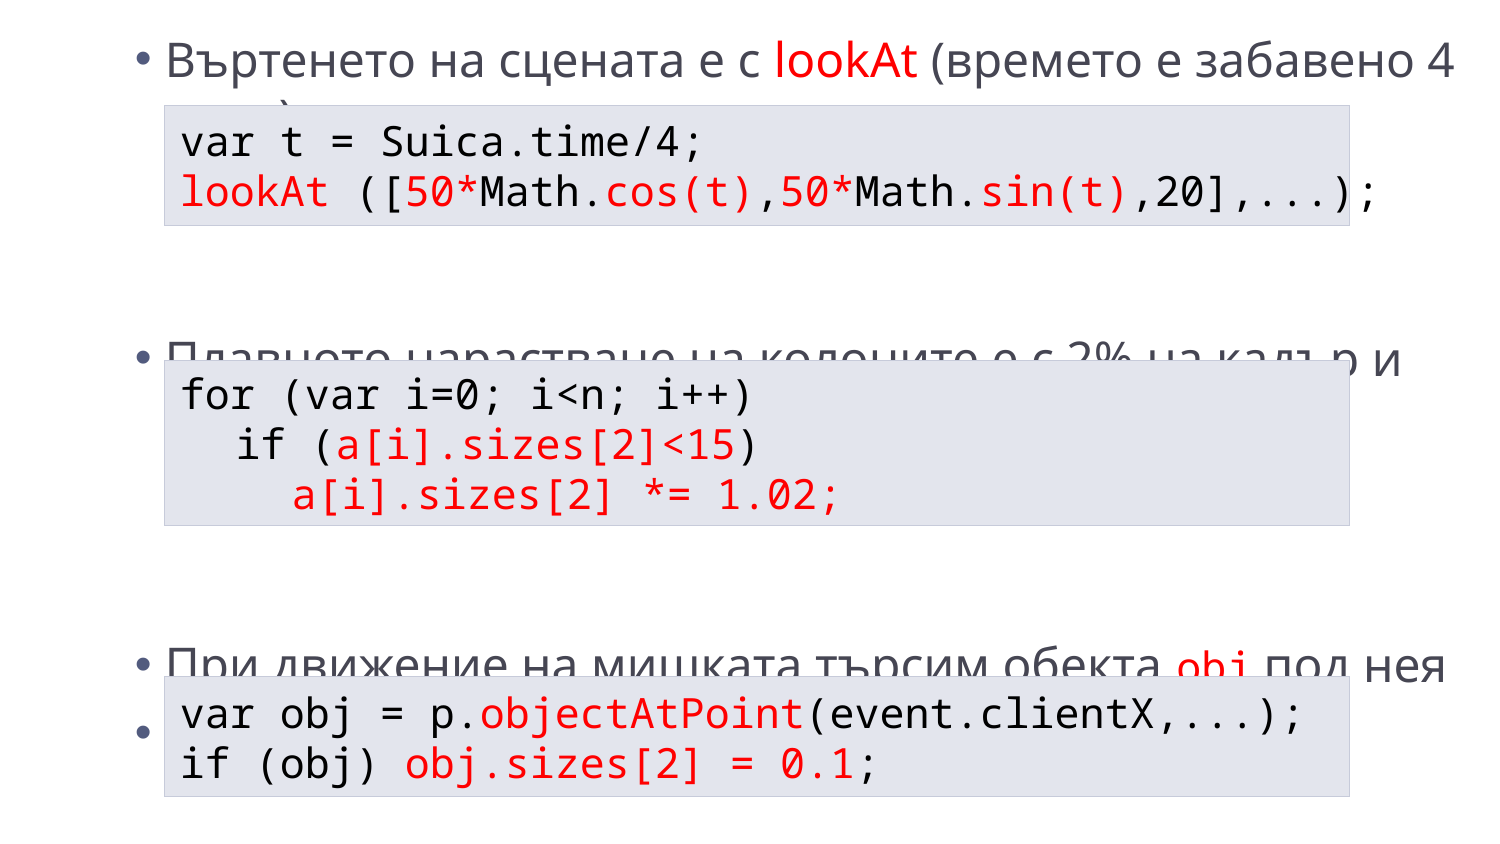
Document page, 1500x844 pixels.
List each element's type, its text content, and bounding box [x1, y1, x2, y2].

text_box var t = Suica.time/4; lookAt ([50*Math.cos(t),50*Math.sin(t),20],...); [164, 105, 1350, 226]
text_box for (var i=0; i<n; i++) if (a[i].sizes[2]<15) a[i].sizes[2] *= 1.02; [164, 360, 1350, 526]
text_box var obj = p.objectAtPoint(event.clientX,...); if (obj) obj.sizes[2] = 0.1; [164, 676, 1350, 797]
list Въртенето на сцената е с lookAt (времето е забавено 4 пъти) Плавното нарастване на колоните е с 2% на кадър и се прилага докато височината е по-малка от 15 При движение на мишката търсим обекта obj под нея Ако има такъв – смаляваме му височината [75, 21, 1475, 835]
